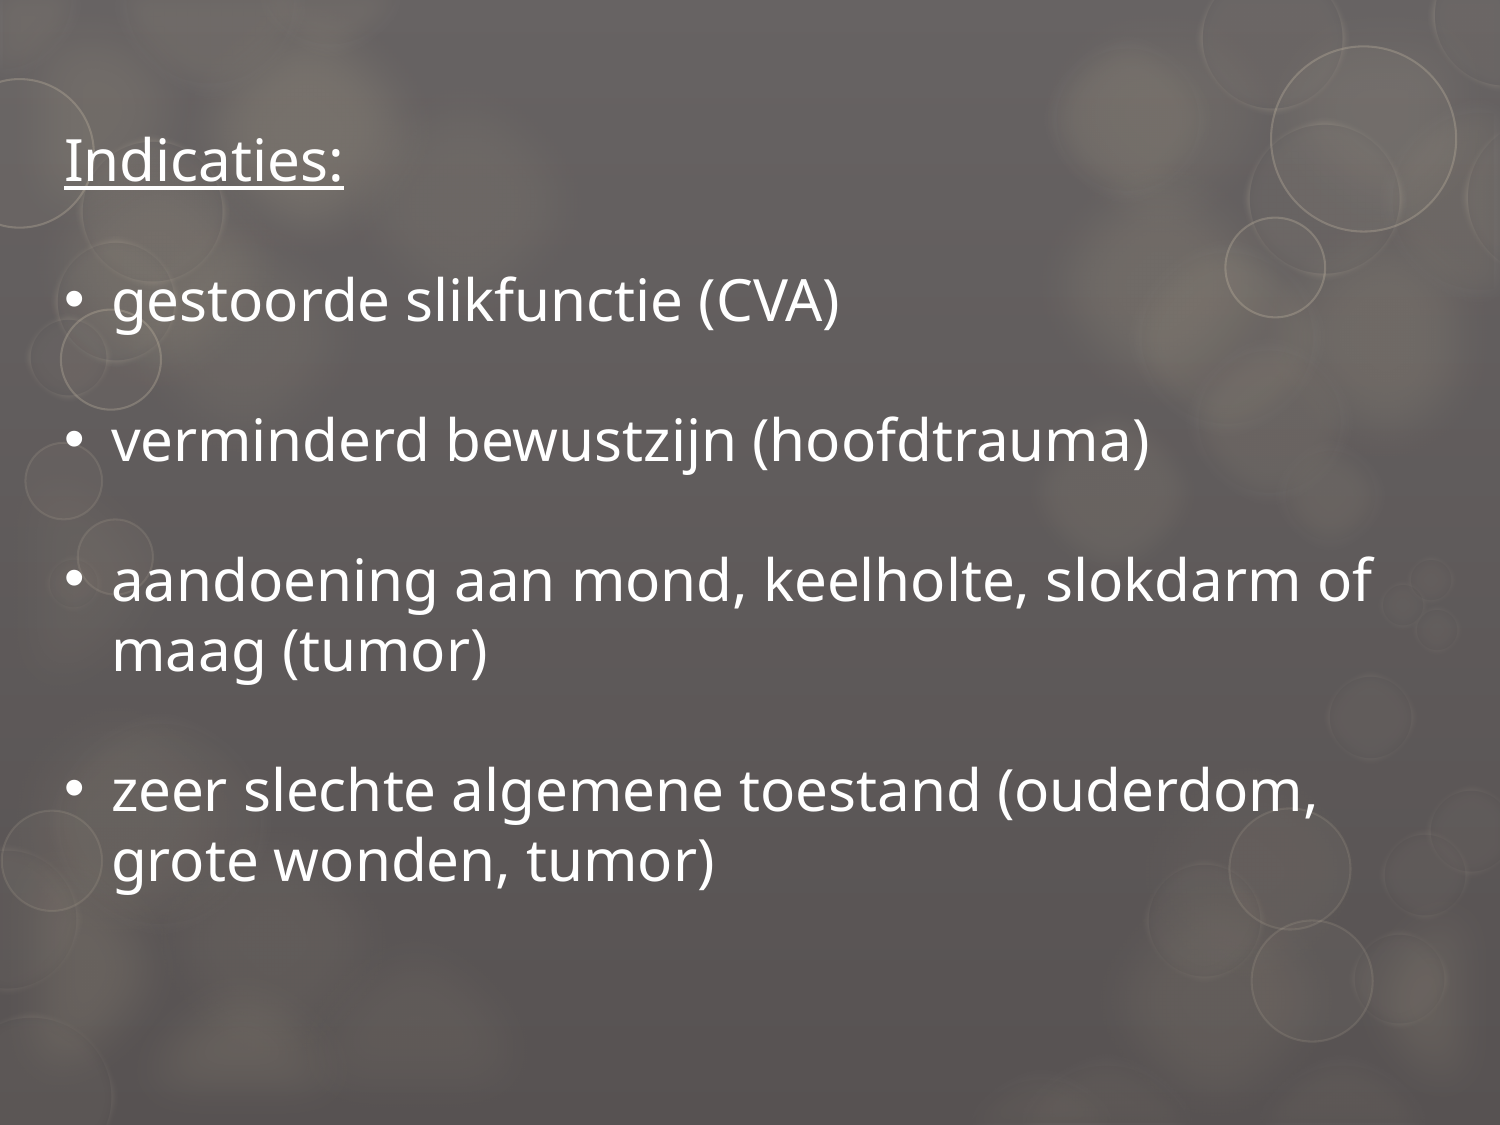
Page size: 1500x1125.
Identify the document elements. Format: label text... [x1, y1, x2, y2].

text_box Indicaties: gestoorde slikfunctie (CVA) verminderd bewustzijn (hoofdtrauma) aandoening aan mond, keelholte, slokdarm of maag (tumor) zeer slechte algemene toestand (ouderdom, grote wonden, tumor) [49, 115, 1444, 971]
